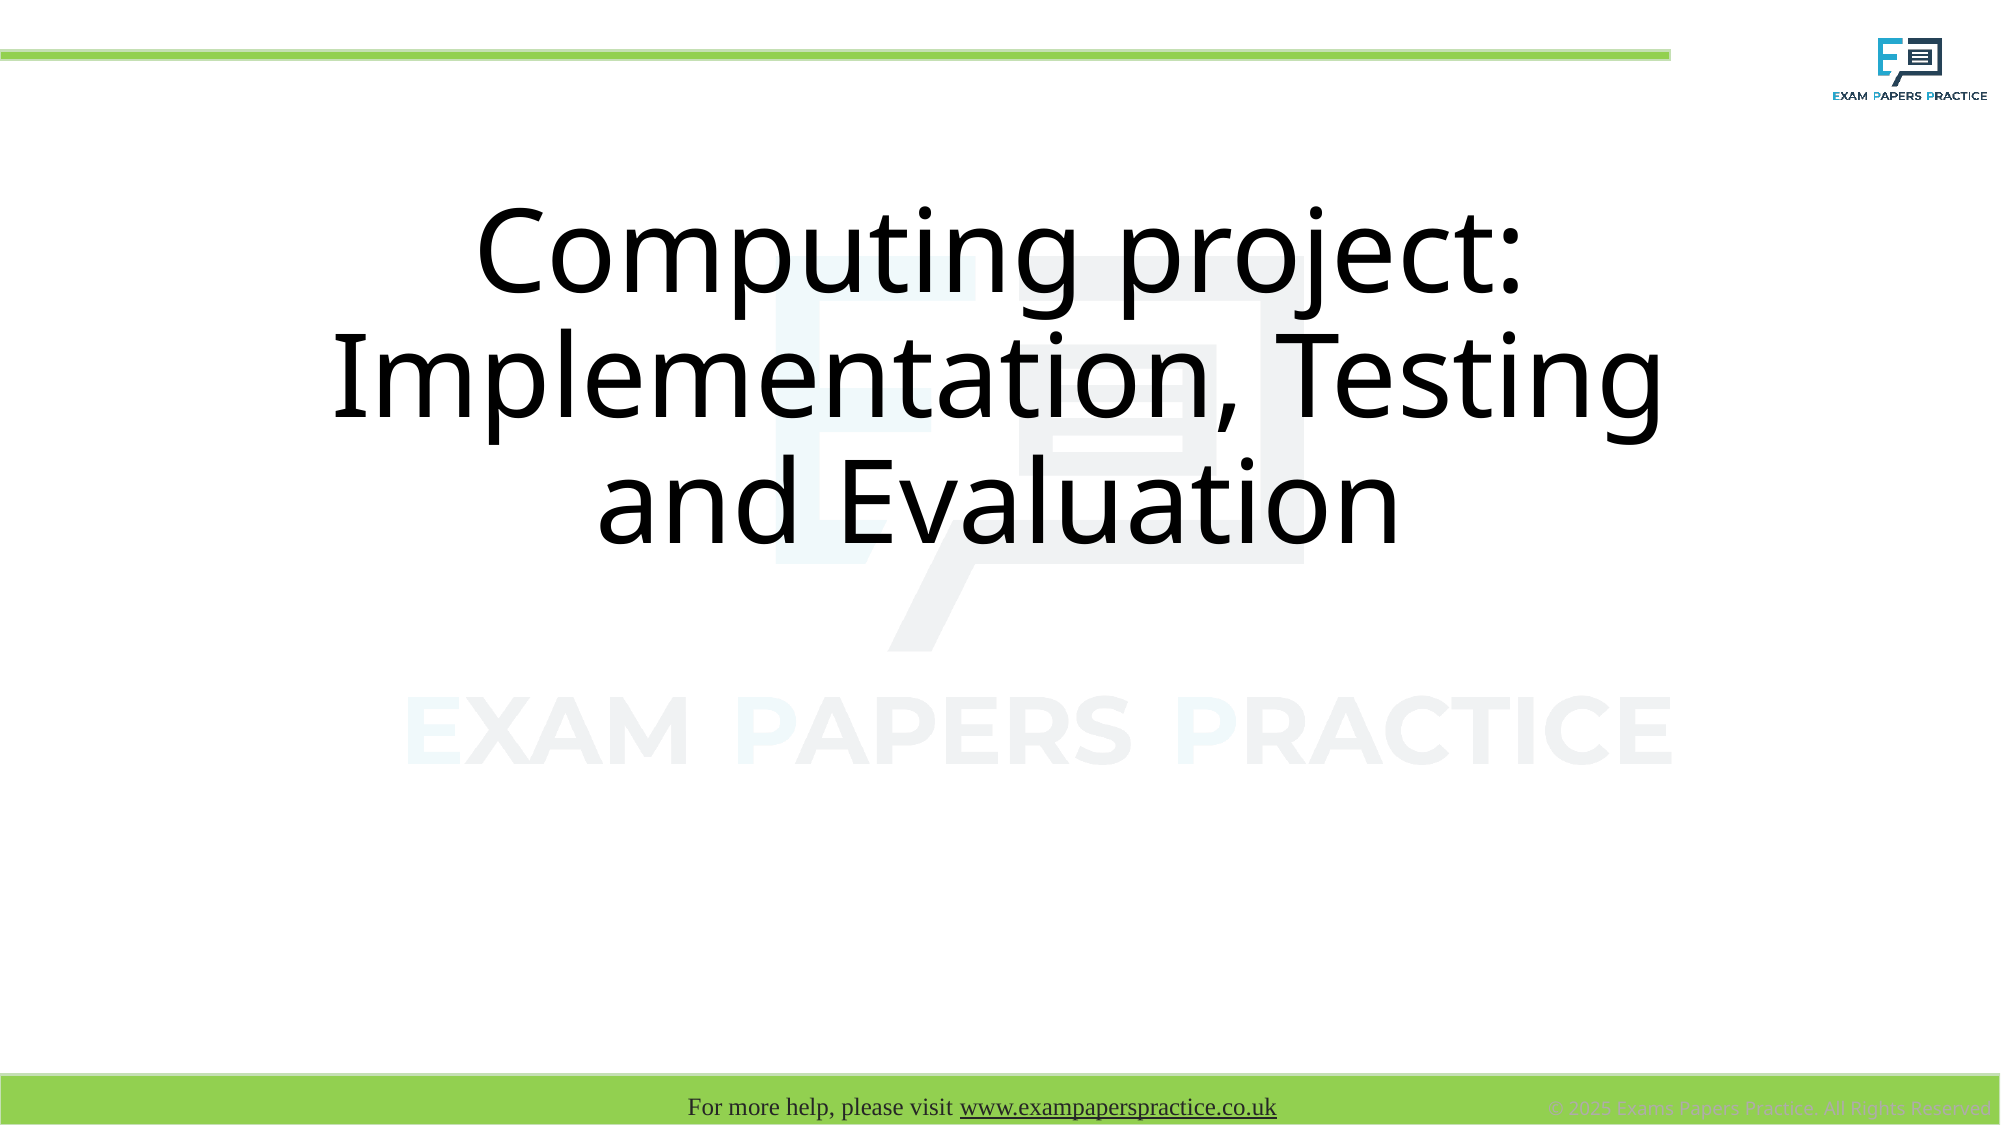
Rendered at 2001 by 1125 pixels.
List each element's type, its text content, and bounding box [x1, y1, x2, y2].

title Computing project: Implementation, Testing and Evaluation [249, 184, 1750, 576]
